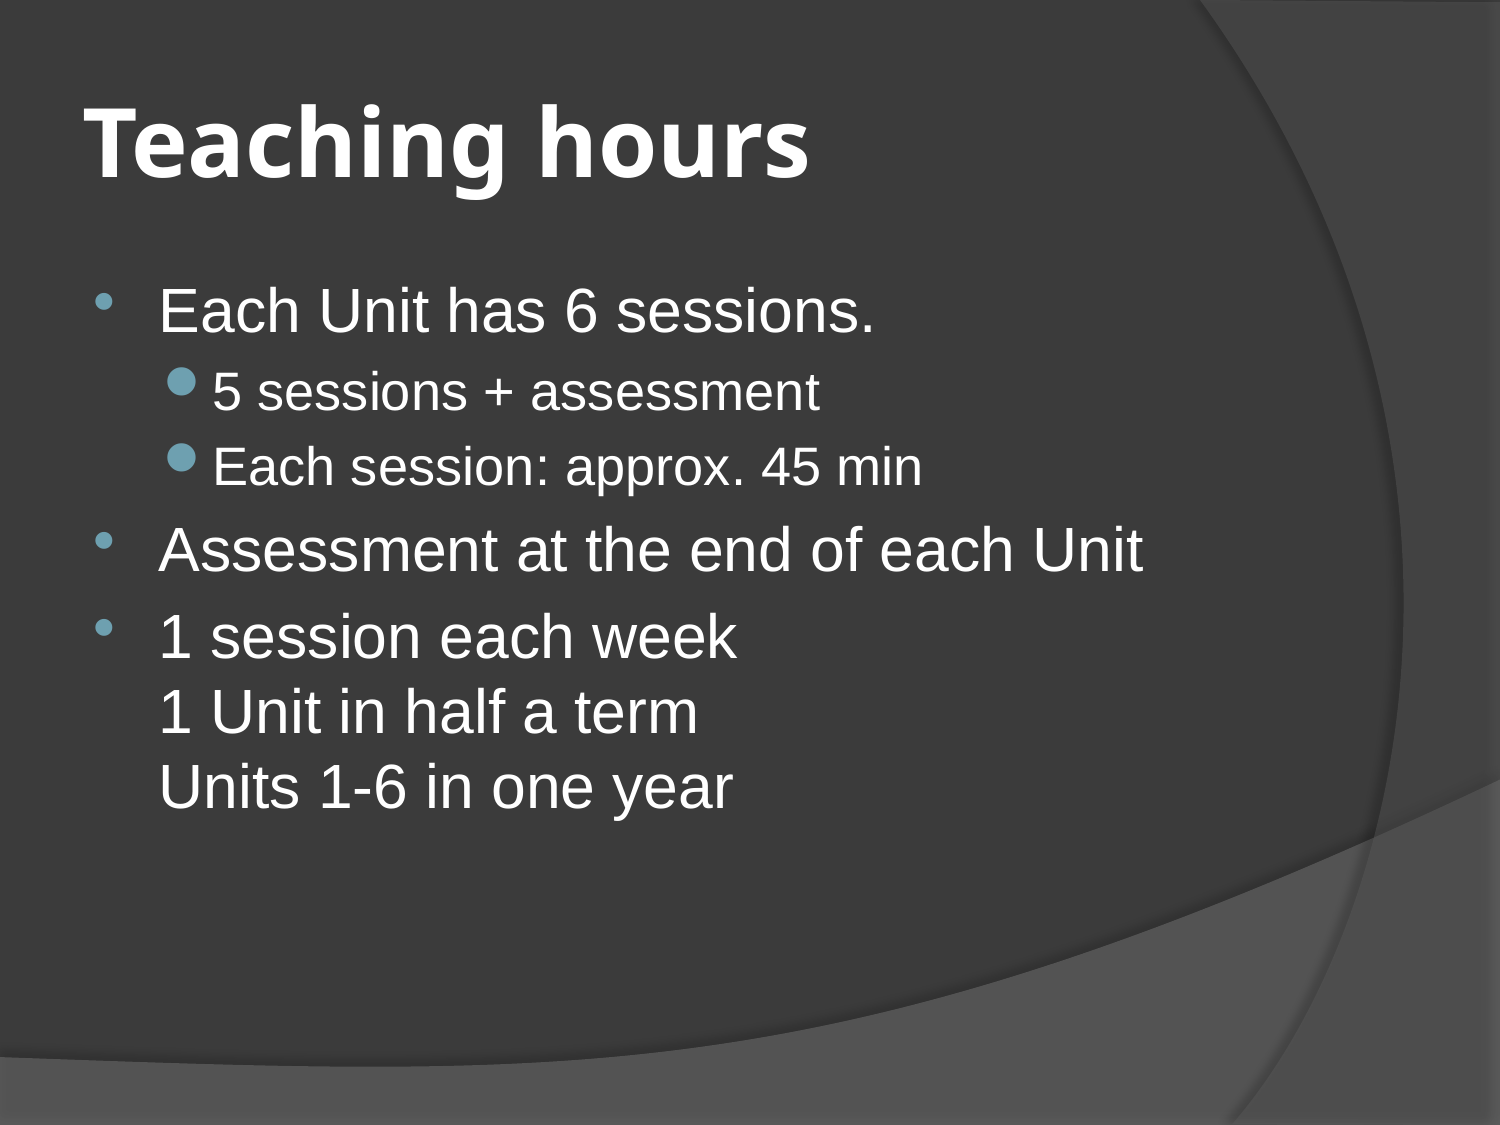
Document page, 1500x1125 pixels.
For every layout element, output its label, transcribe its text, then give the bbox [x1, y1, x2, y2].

list Each Unit has 6 sessions. 5 sessions + assessment Each session: approx. 45 min Assessment at the end of each Unit 1 session each week 1 Unit in half a term Units 1-6 in one year [75, 262, 1300, 1005]
title Teaching hours [75, 45, 1300, 233]
